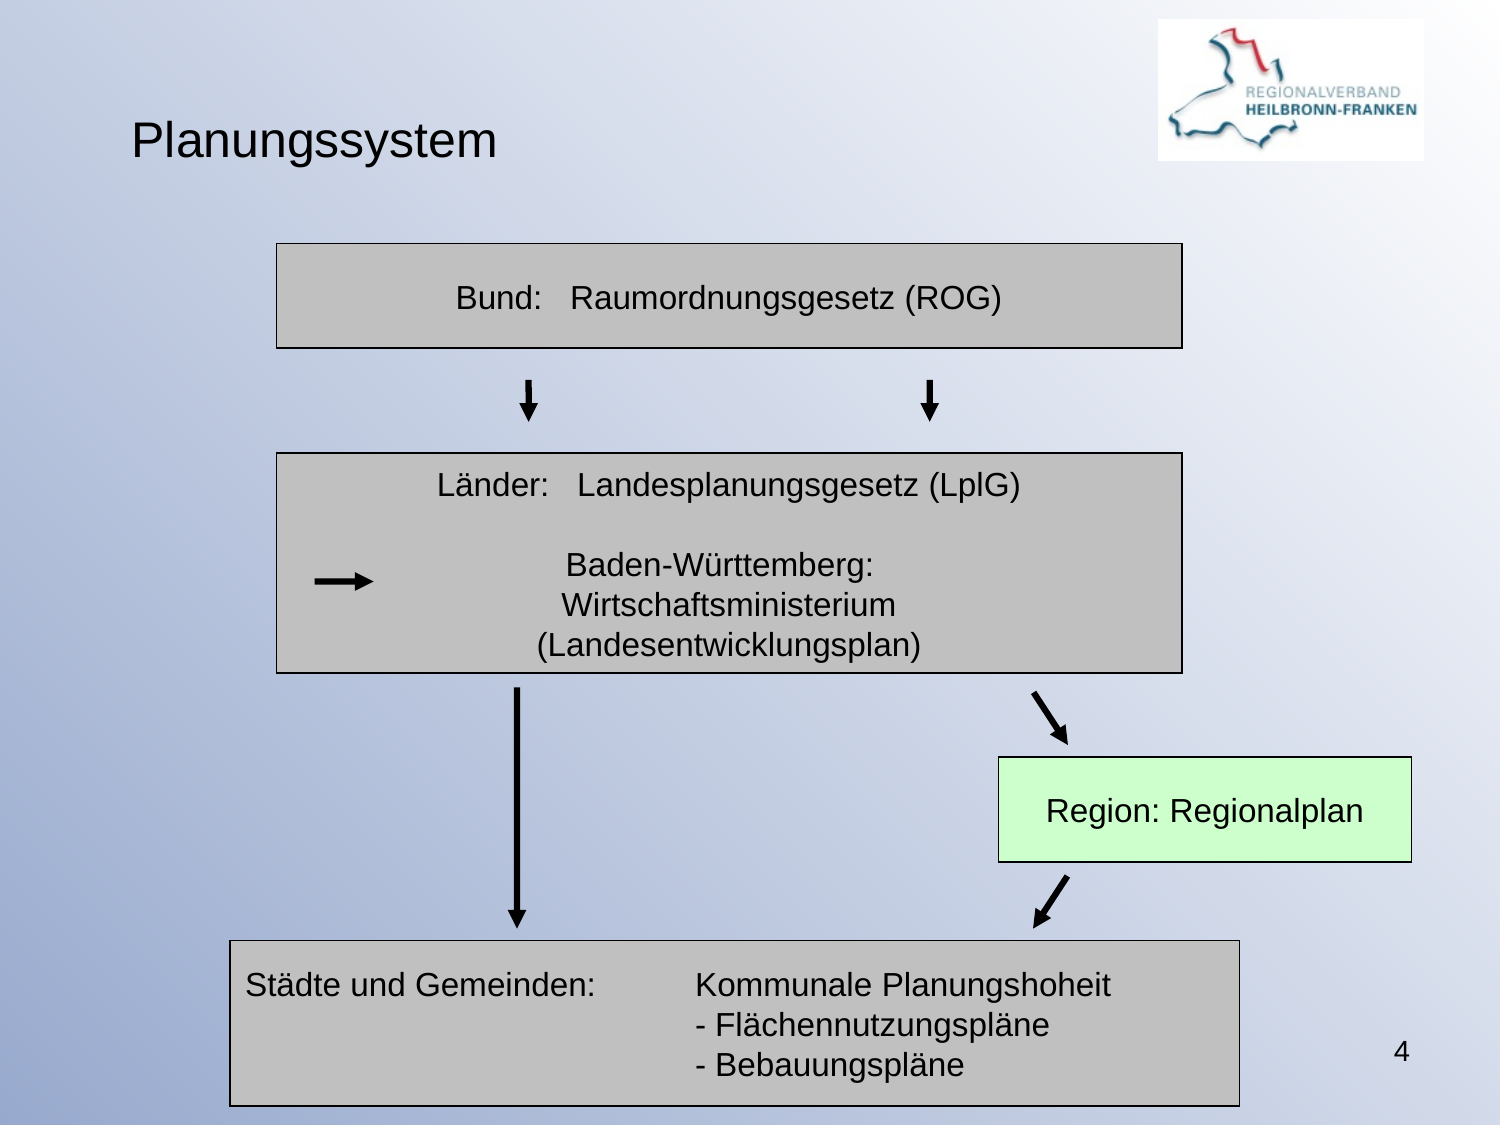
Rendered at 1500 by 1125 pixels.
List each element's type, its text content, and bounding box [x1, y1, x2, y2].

slide_number 4 [1240, 1024, 1425, 1103]
text_box [1033, 692, 1068, 746]
text_box [510, 687, 524, 929]
text_box [522, 379, 535, 422]
text_box [923, 379, 936, 422]
text_box Bund: Raumordnungsgesetz (ROG) [276, 243, 1182, 349]
text_box [314, 575, 374, 588]
picture [1158, 19, 1424, 161]
title Planungssystem [116, 44, 1164, 232]
text_box [1033, 875, 1068, 929]
text_box Region: Regionalplan [998, 757, 1412, 862]
text_box Städte und Gemeinden: Kommunale Planungshoheit - Flächennutzungspläne - Bebauungspläne [230, 940, 1240, 1106]
text_box Länder: Landesplanungsgesetz (LplG) Baden-Württemberg: Wirtschaftsministerium (Landesentwicklungsplan) [276, 453, 1182, 674]
